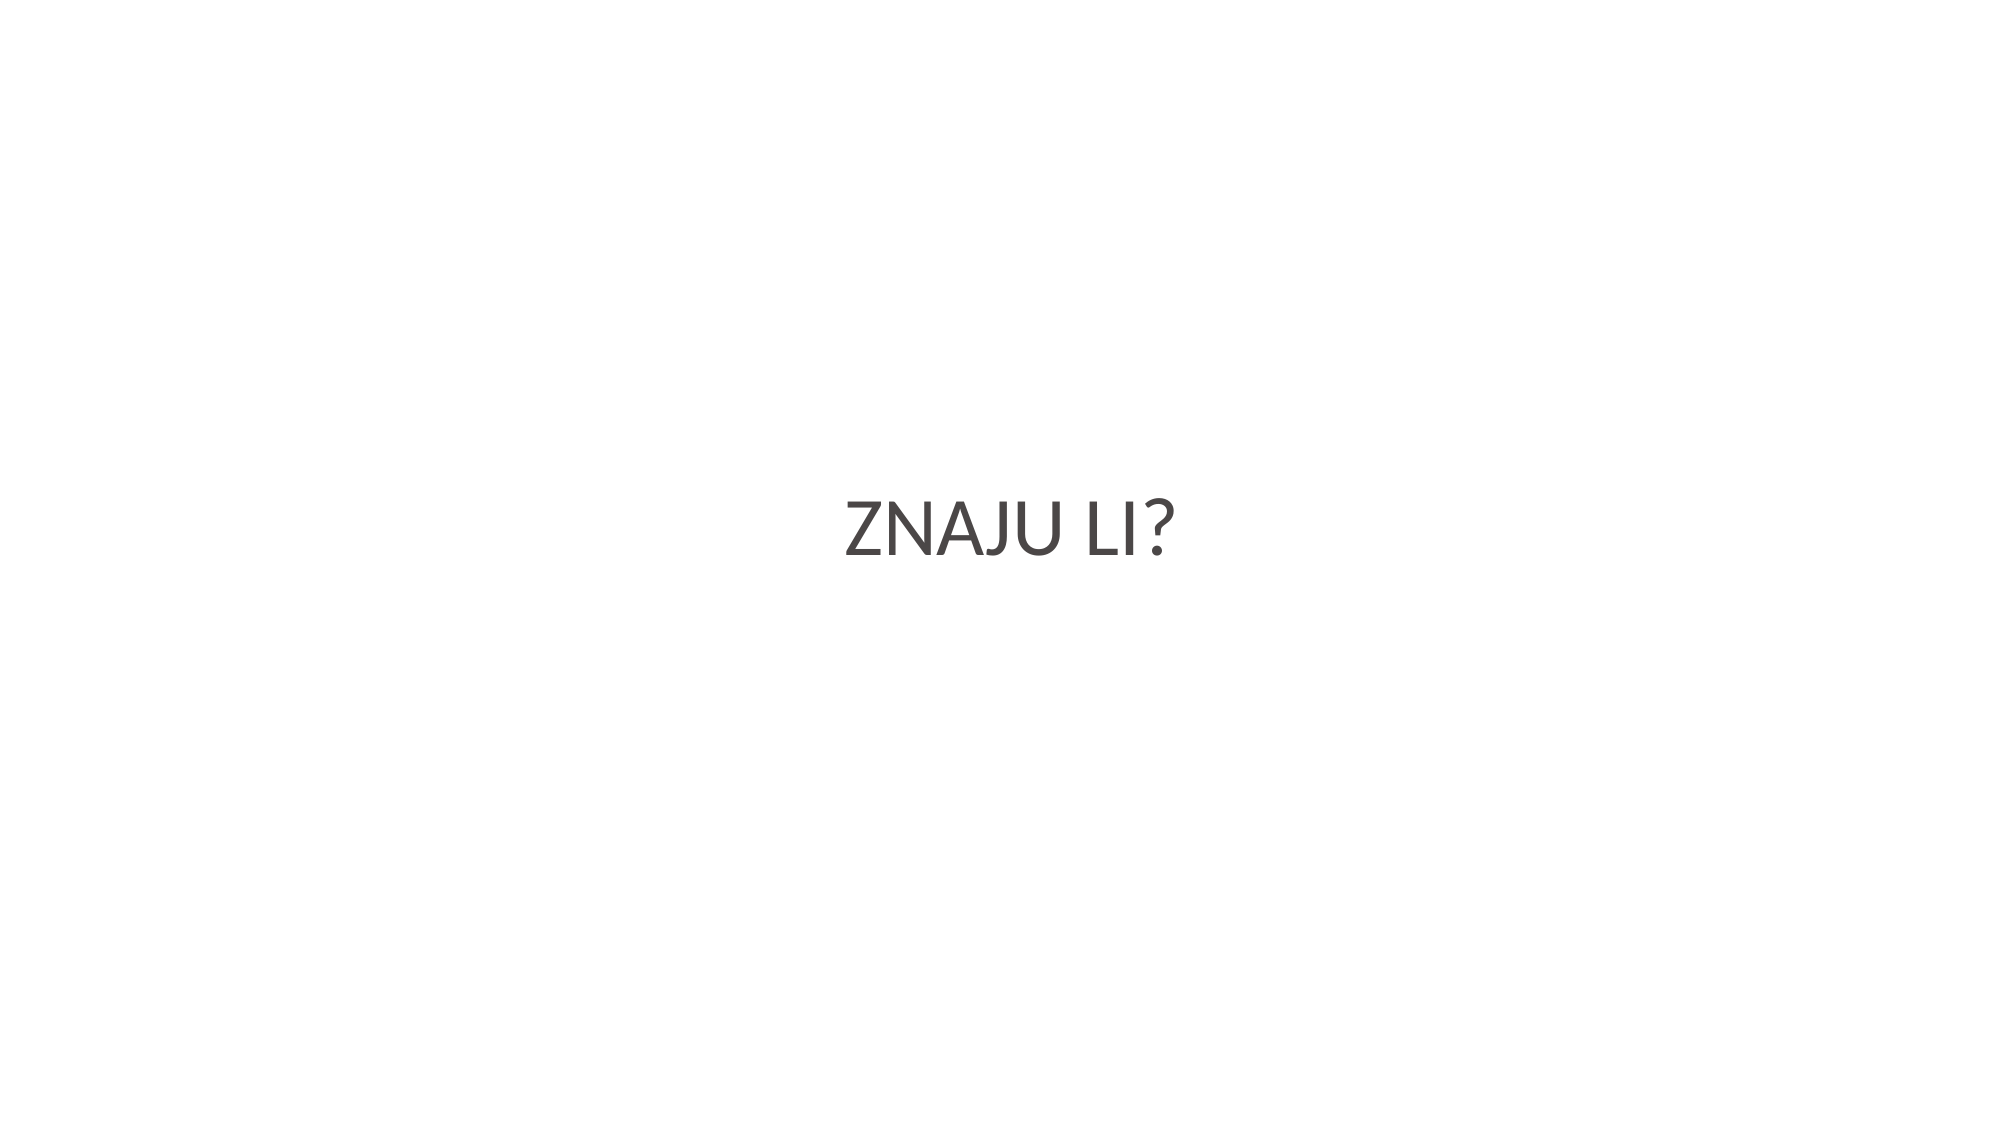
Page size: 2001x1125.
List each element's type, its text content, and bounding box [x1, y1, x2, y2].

text_box ZNAJU LI? [69, 415, 1954, 580]
